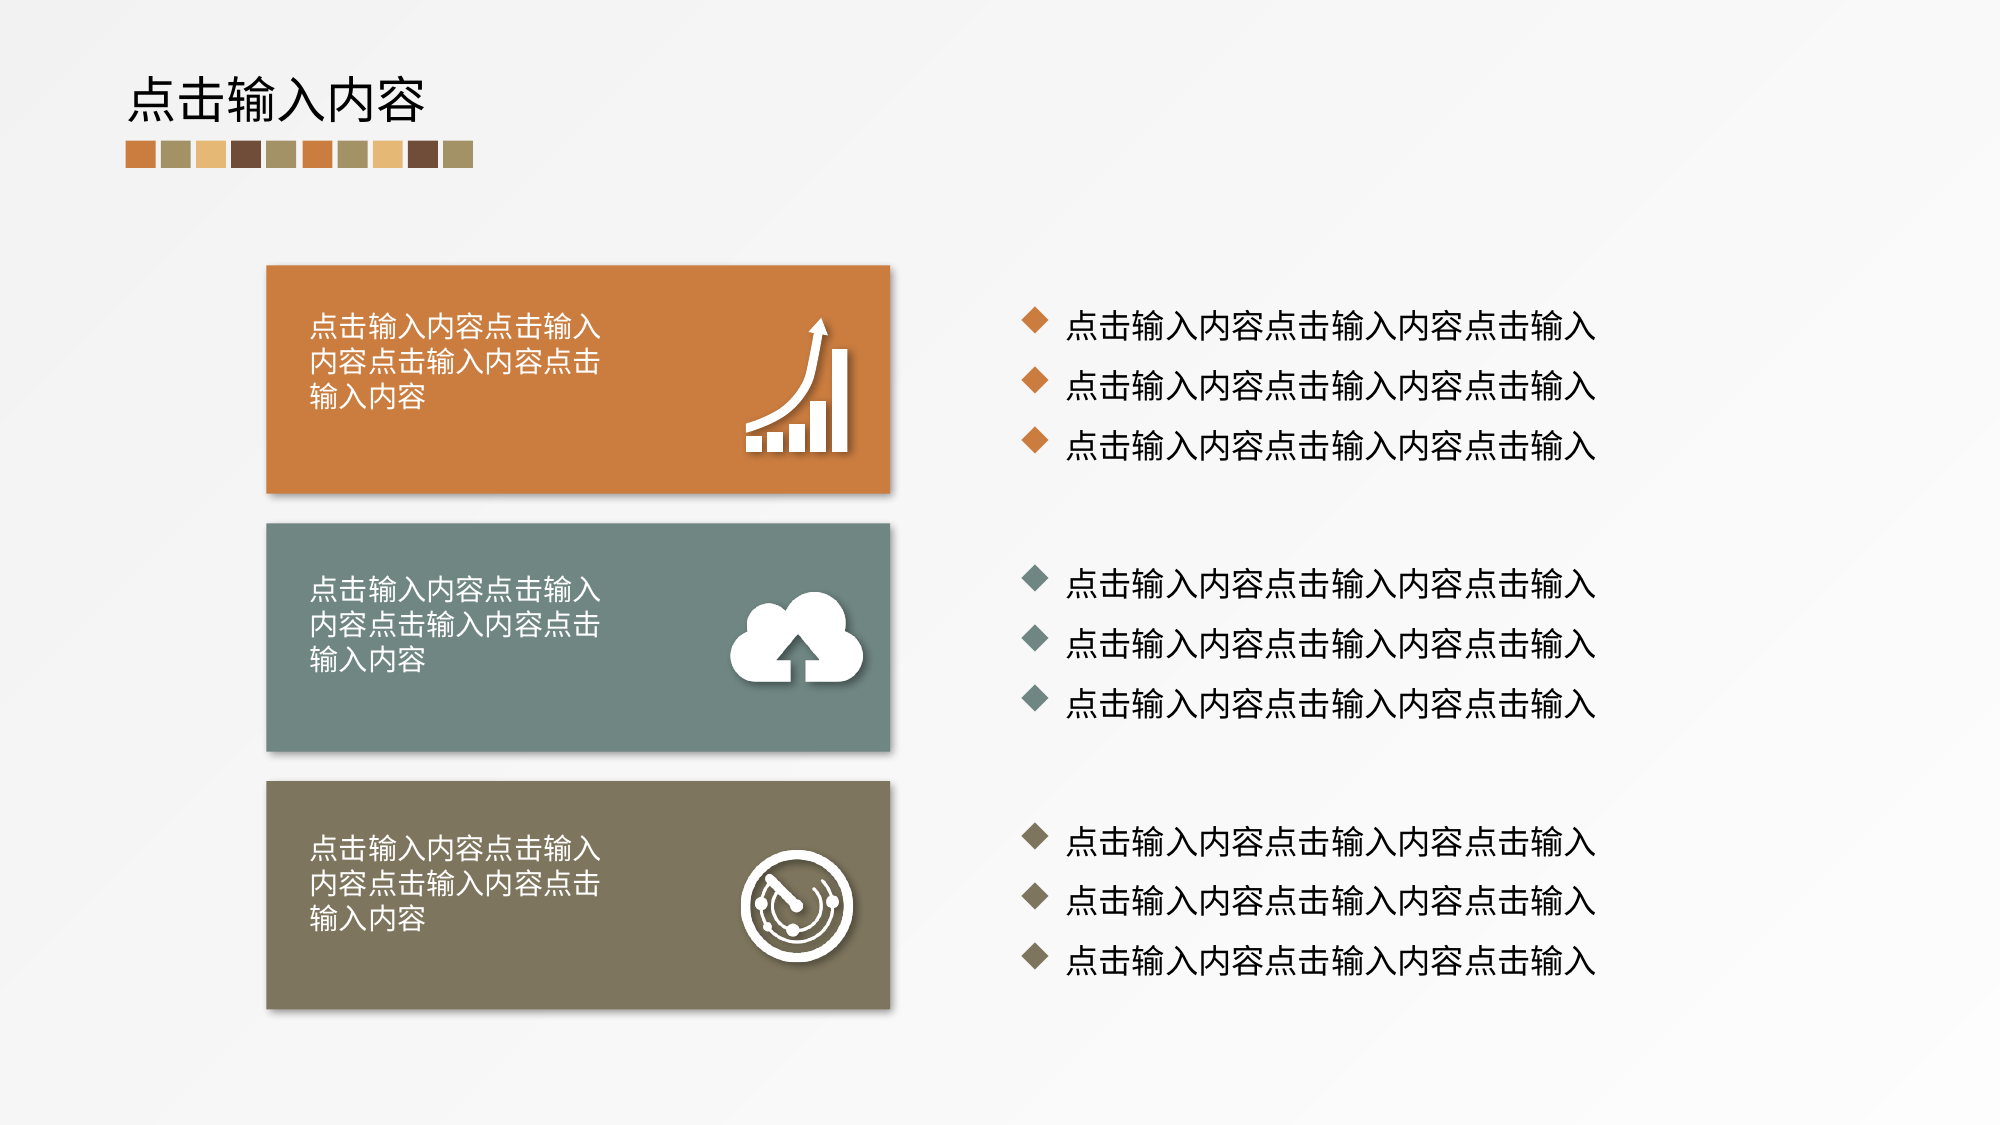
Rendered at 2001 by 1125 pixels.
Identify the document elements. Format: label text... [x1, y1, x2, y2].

text_box 点击输入内容点击输入内容点击输入 点击输入内容点击输入内容点击输入 点击输入内容点击输入内容点击输入 [1003, 277, 1613, 473]
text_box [266, 523, 891, 752]
text_box 点击输入内容点击输入内容点击输入 点击输入内容点击输入内容点击输入 点击输入内容点击输入内容点击输入 [1003, 535, 1613, 730]
text_box 点击输入内容 [111, 61, 442, 137]
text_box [266, 265, 891, 494]
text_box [125, 140, 474, 168]
text_box 点击输入内容点击输入内容点击输入 点击输入内容点击输入内容点击输入 点击输入内容点击输入内容点击输入 [1003, 793, 1613, 988]
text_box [266, 781, 891, 1010]
